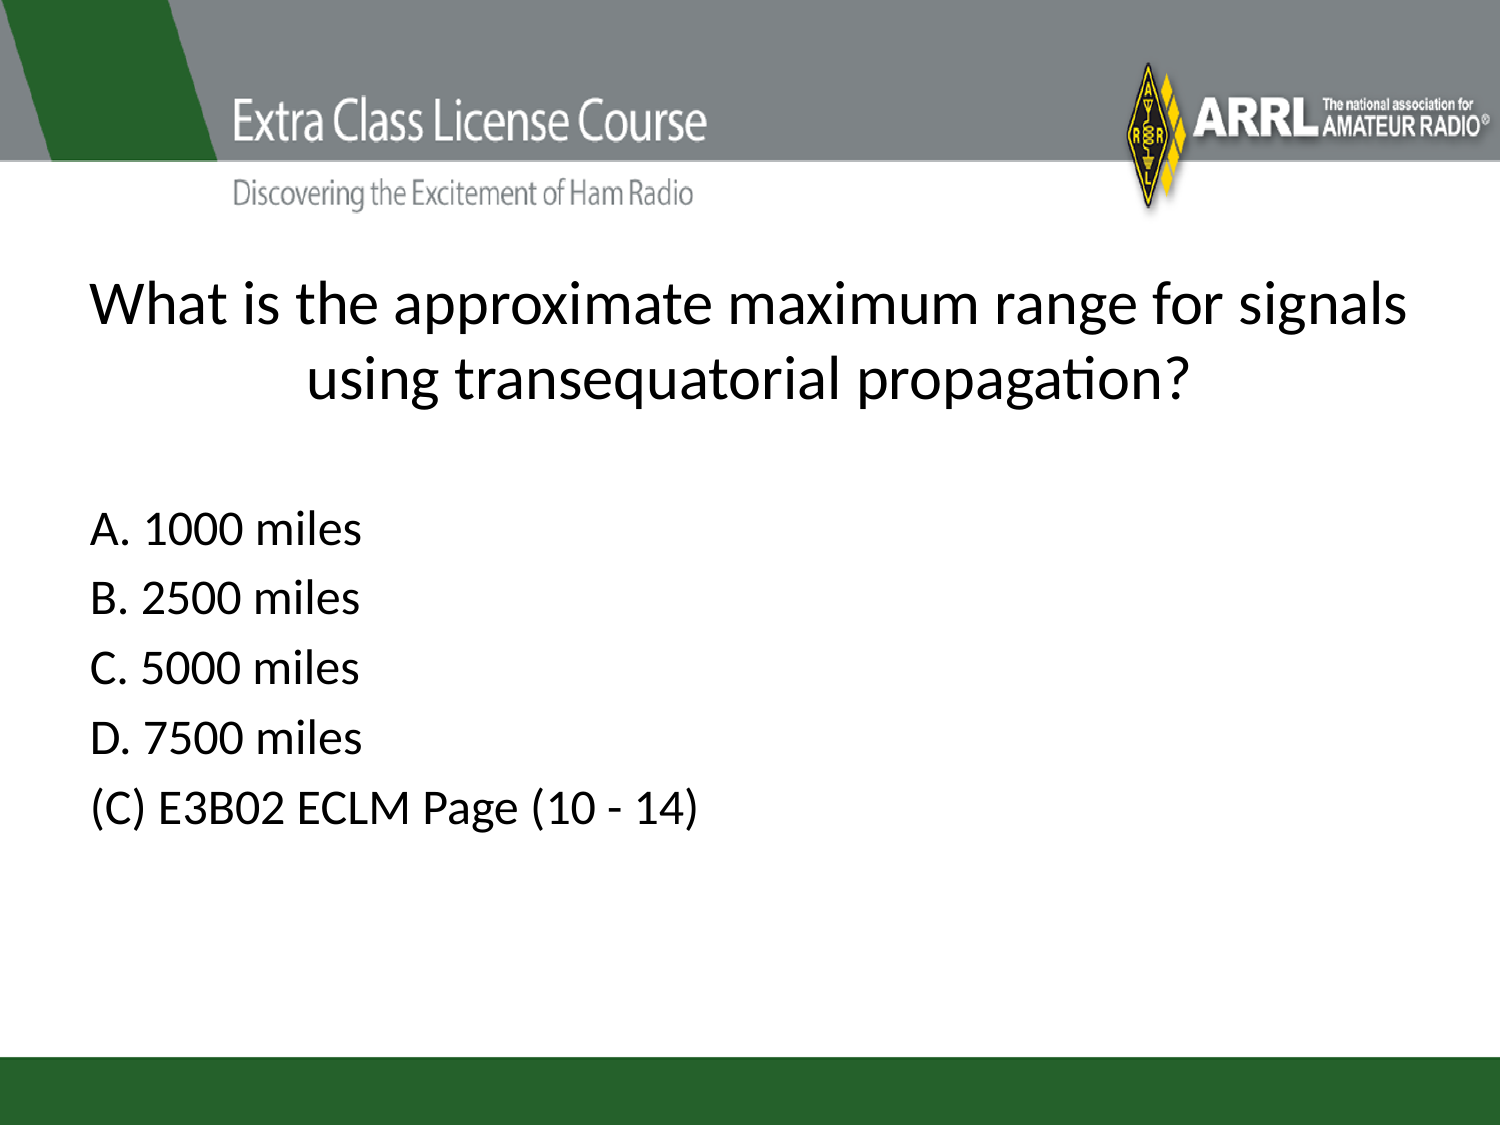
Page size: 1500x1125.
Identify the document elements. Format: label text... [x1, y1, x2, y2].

list A. 1000 miles B. 2500 miles C. 5000 miles D. 7500 miles (C) E3B02 ECLM Page (10 - 14) [75, 487, 1425, 1005]
title What is the approximate maximum range for signals using transequatorial propagation? [75, 254, 1425, 435]
picture [0, 0, 1500, 1125]
